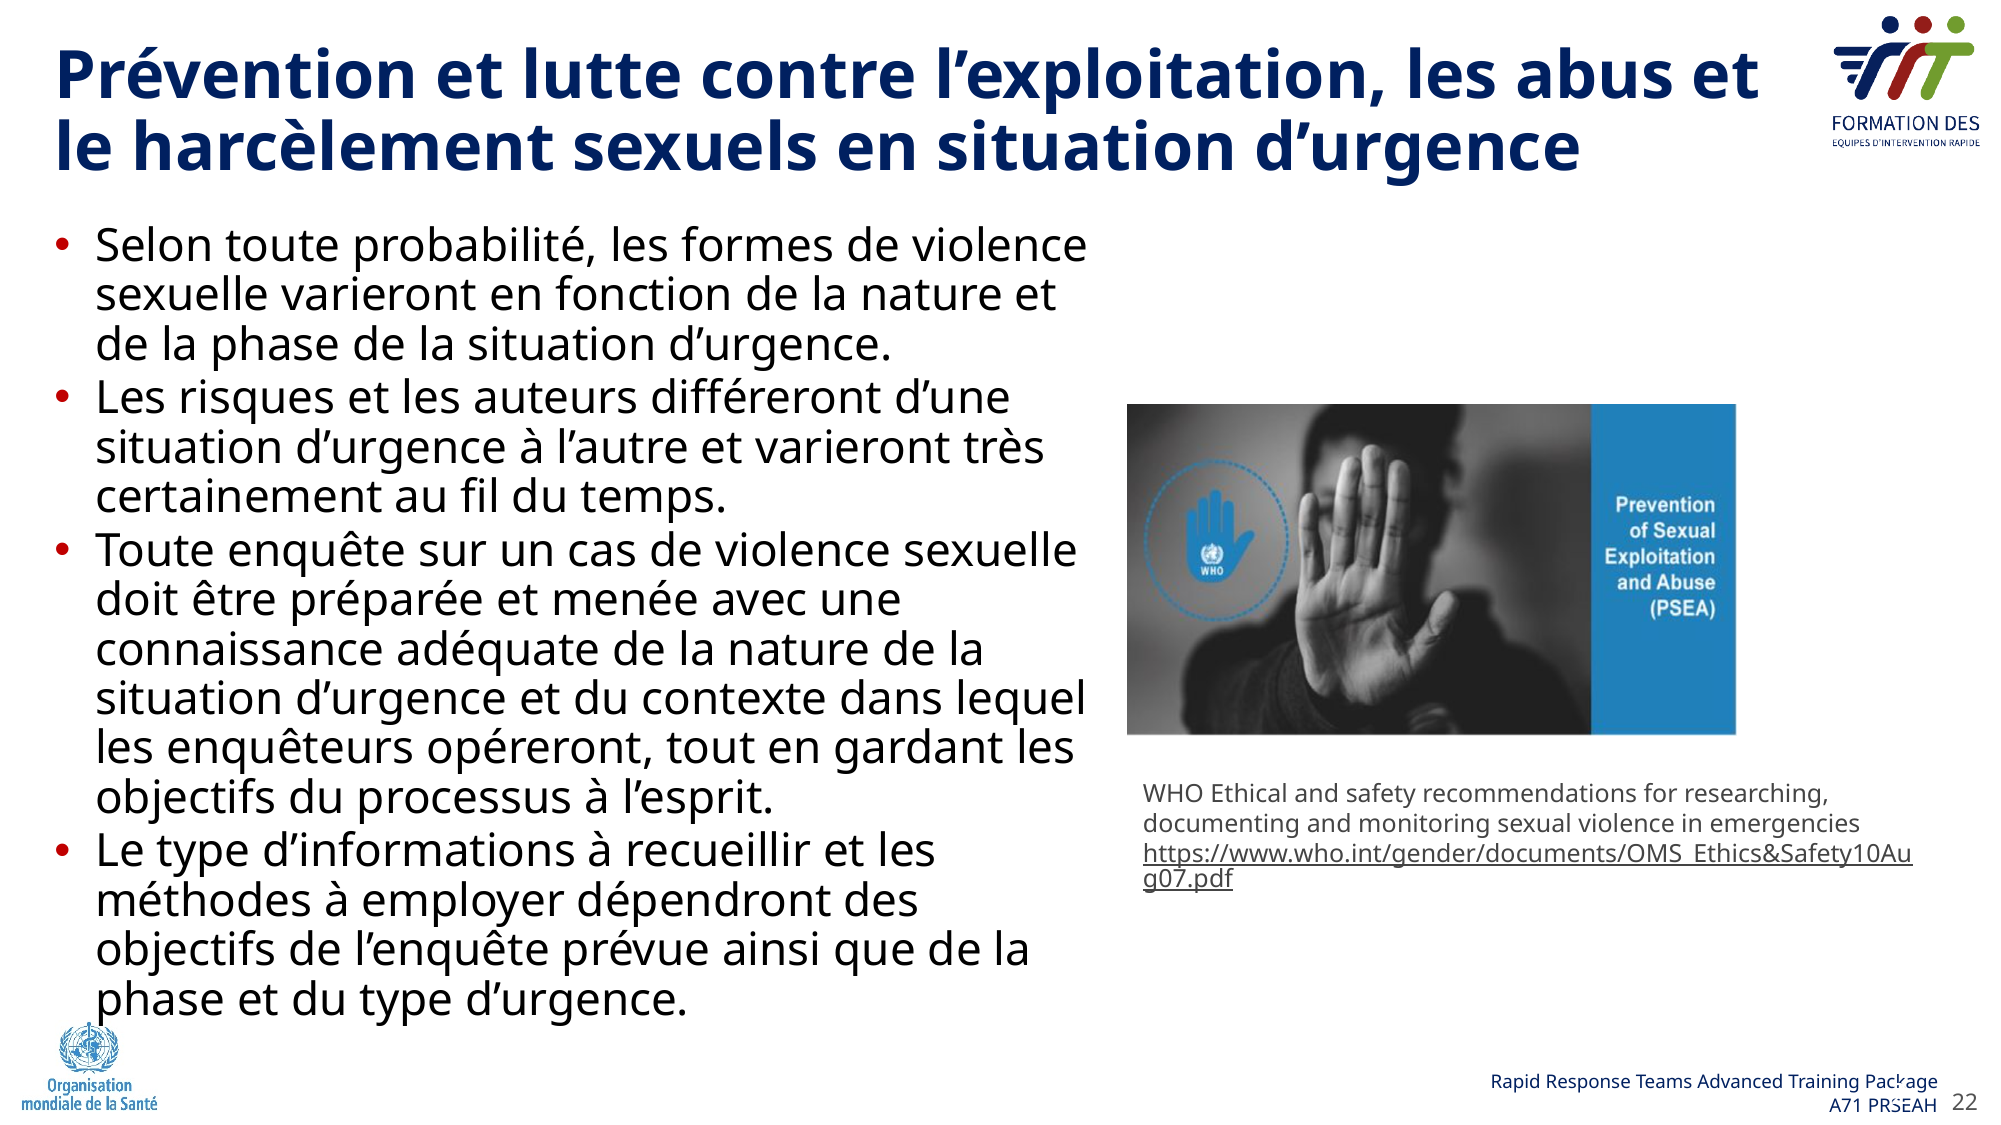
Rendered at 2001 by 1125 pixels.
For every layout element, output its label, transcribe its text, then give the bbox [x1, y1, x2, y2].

list Selon toute probabilité, les formes de violence sexuelle varieront en fonction de la nature et de la phase de la situation d’urgence. Les risques et les auteurs différeront d’une situation d’urgence à l’autre et varieront très certainement au fil du temps. Toute enquête sur un cas de violence sexuelle doit être préparée et menée avec une connaissance adéquate de la nature de la situation d’urgence et du contexte dans lequel les enquêteurs opéreront, tout en gardant les objectifs du processus à l’esprit. Le type d’informations à recueillir et les méthodes à employer dépendront des objectifs de l’enquête prévue ainsi que de la phase et du type d’urgence. [46, 213, 1109, 987]
title Prévention et lutte contre l’exploitation, les abus et le harcèlement sexuels en situation d’urgence [46, 38, 1798, 187]
picture [20, 1020, 158, 1111]
slide_number 22 [1882, 1037, 1930, 1092]
picture [1832, 15, 1980, 148]
picture [1127, 404, 1738, 737]
text_box WHO Ethical and safety recommendations for researching, documenting and monitoring sexual violence in emergencies ​ https://www.who.int/gender/documents/OMS_Ethics&Safety10Aug07.pdf [1135, 769, 1935, 909]
